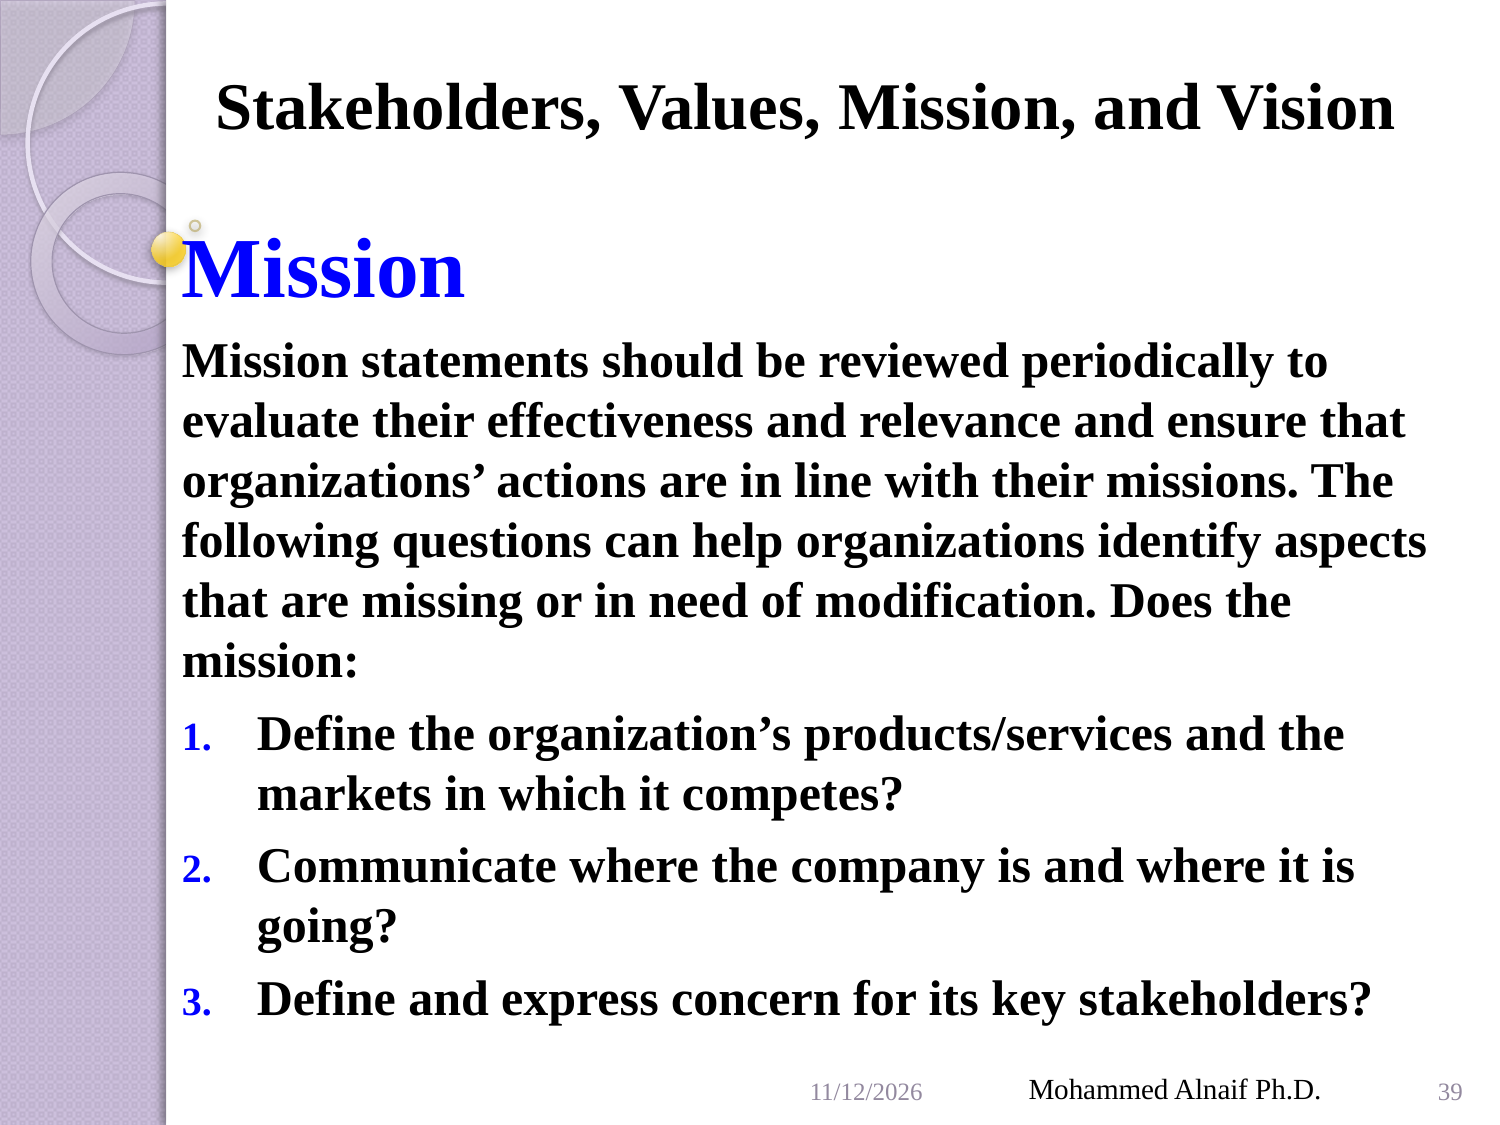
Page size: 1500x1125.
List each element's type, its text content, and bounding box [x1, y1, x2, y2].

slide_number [587, 1038, 937, 1113]
subtitle Mission Mission statements should be reviewed periodically to evaluate their effectiveness and relevance and ensure that organizations’ actions are in line with their missions. The following questions can help organizations identify aspects that are missing or in need of modification. Does the mission: Define the organization’s products/services and the markets in which it competes? Communicate where the company is and where it is going? Define and express concern for its key stakeholders? [162, 212, 1450, 1038]
slide_number 39 [1413, 1034, 1488, 1113]
title Stakeholders, Values, Mission, and Vision [162, 37, 1450, 150]
footer Mohammed Alnaif Ph.D. [937, 1038, 1413, 1113]
